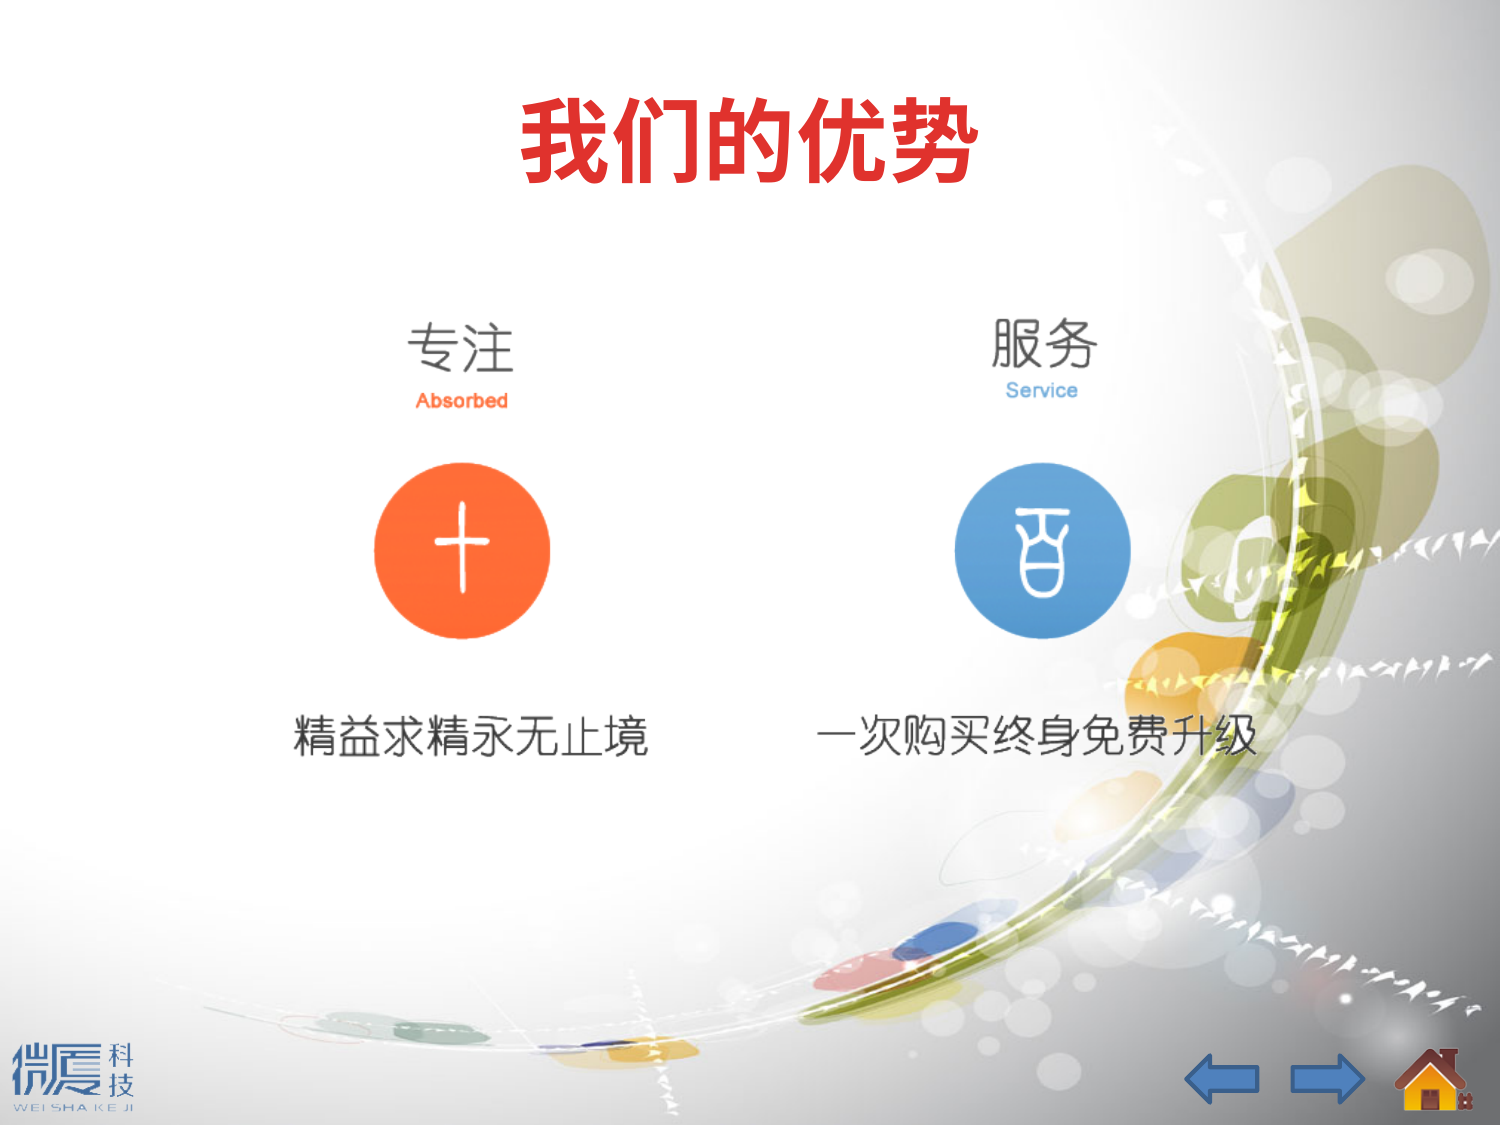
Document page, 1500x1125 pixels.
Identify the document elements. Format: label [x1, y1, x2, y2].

picture [0, 0, 1500, 1125]
text_box [1186, 1039, 1485, 1118]
